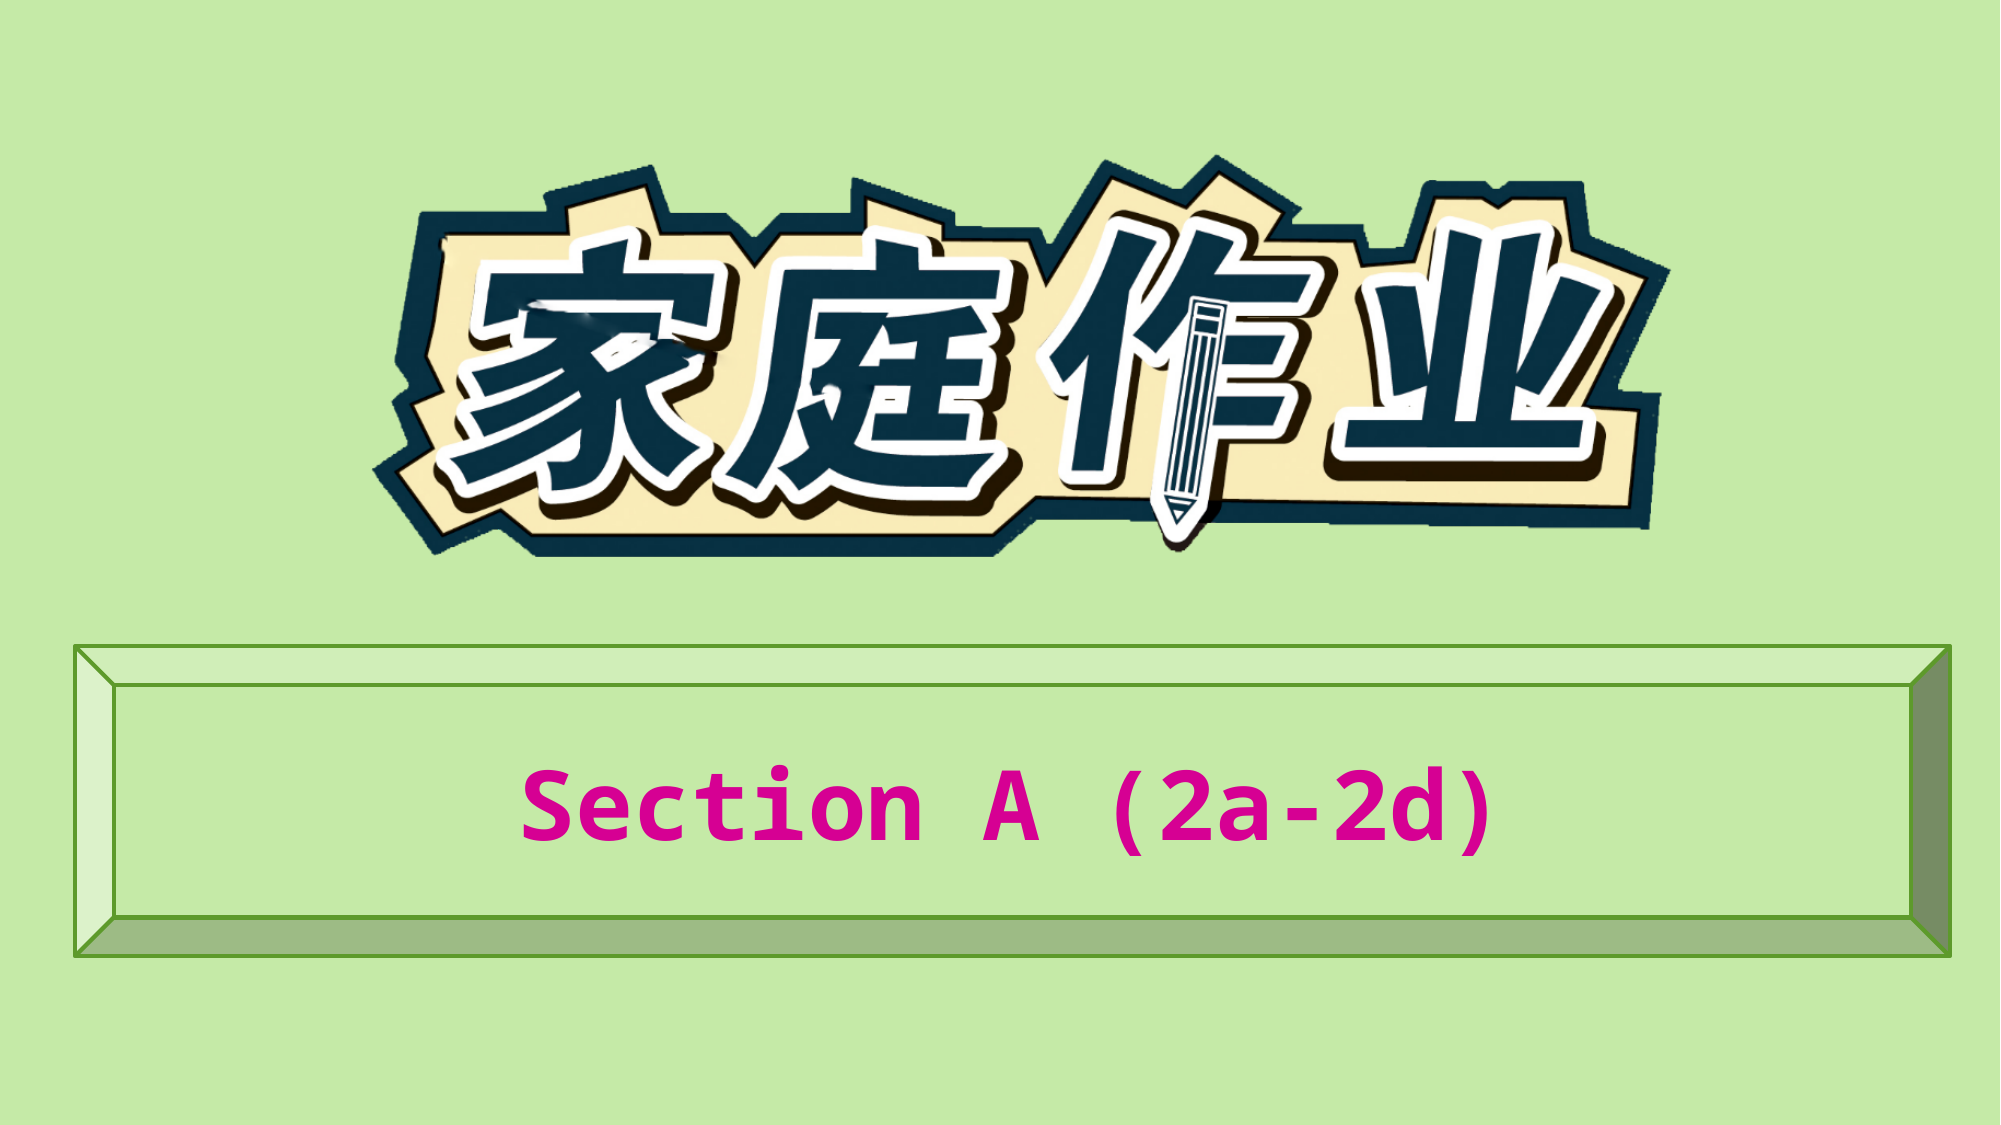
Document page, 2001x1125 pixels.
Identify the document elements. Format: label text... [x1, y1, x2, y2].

text_box Section A (2a-2d) [73, 644, 1952, 958]
picture [369, 87, 1675, 644]
